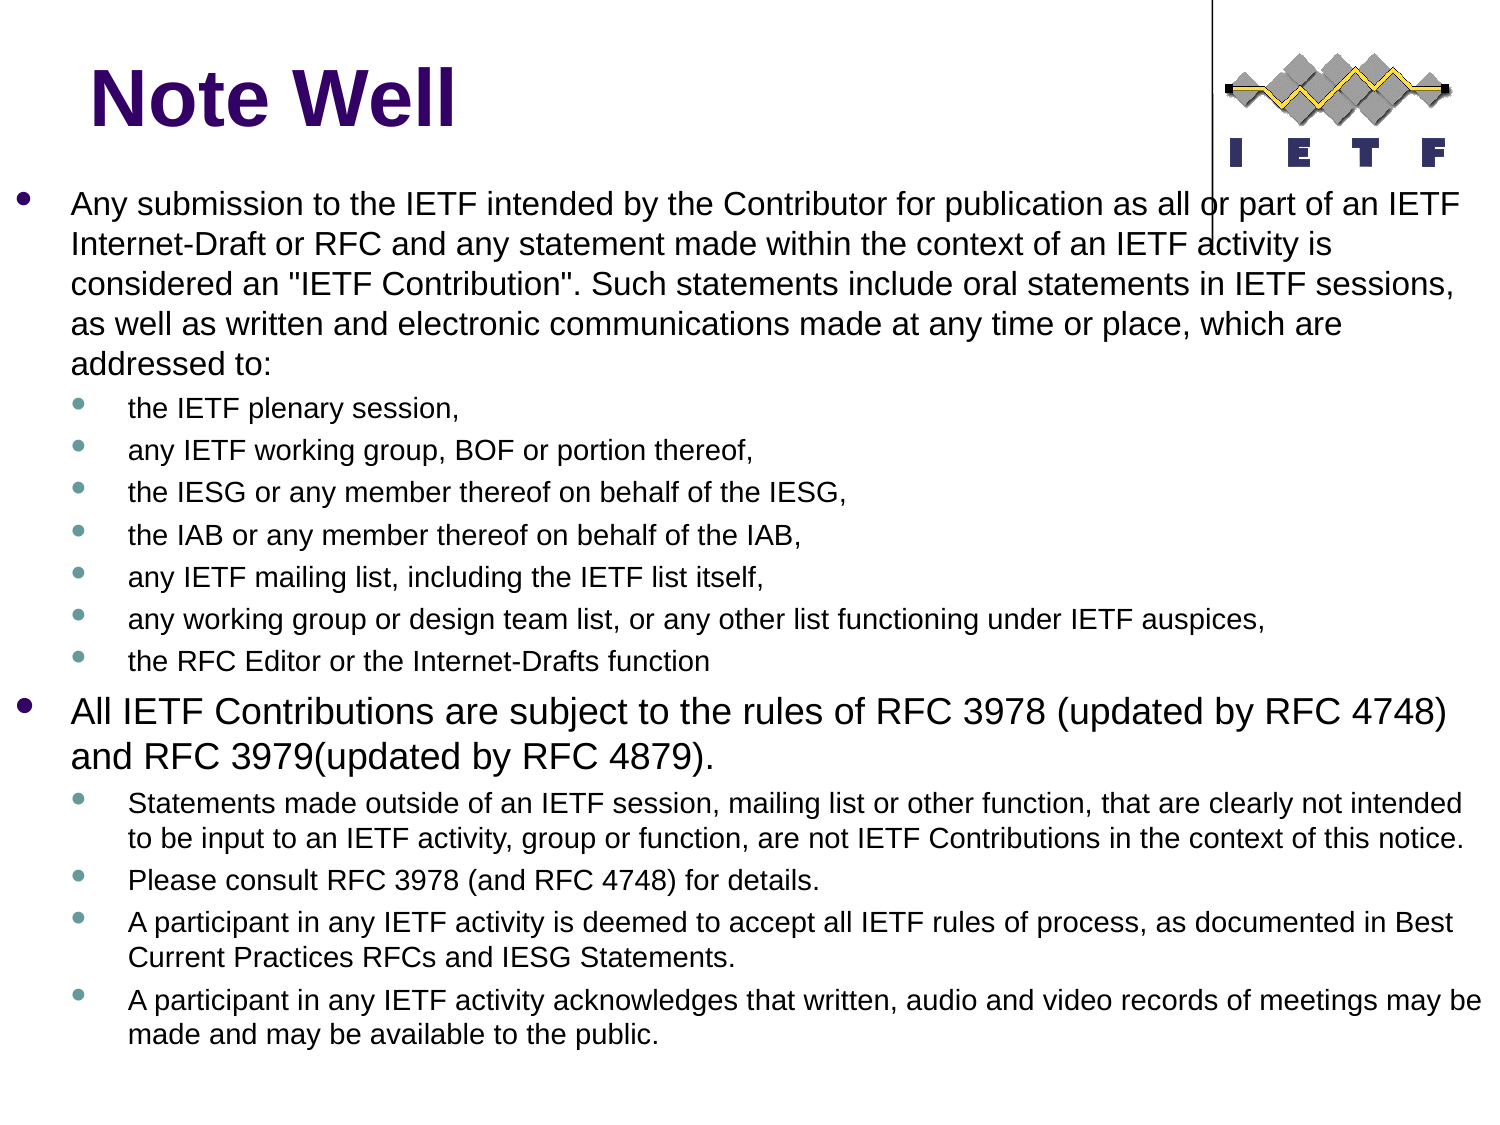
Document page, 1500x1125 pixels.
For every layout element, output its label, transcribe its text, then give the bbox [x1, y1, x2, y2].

text_box Note Well [74, 20, 1200, 150]
text_box Any submission to the IETF intended by the Contributor for publication as all or part of an IETF Internet-Draft or RFC and any statement made within the context of an IETF activity is considered an "IETF Contribution". Such statements include oral statements in IETF sessions, as well as written and electronic communications made at any time or place, which are addressed to: the IETF plenary session, any IETF working group, BOF or portion thereof, the IESG or any member thereof on behalf of the IESG, the IAB or any member thereof on behalf of the IAB, any IETF mailing list, including the IETF list itself, any working group or design team list, or any other list functioning under IETF auspices, the RFC Editor or the Internet-Drafts function All IETF Contributions are subject to the rules of RFC 3978 (updated by RFC 4748) and RFC 3979(updated by RFC 4879). Statements made outside of an IETF session, mailing list or other function, that are clearly not intended to be input to an IETF activity, group or function, are not IETF Contributions in the context of this notice. Please consult RFC 3978 (and RFC 4748) for details. A participant in any IETF activity is deemed to accept all IETF rules of process, as documented in Best Current Practices RFCs and IESG Statements. A participant in any IETF activity acknowledges that written, audio and video records of meetings may be made and may be available to the public. [0, 174, 1500, 1125]
picture [1212, 37, 1463, 174]
